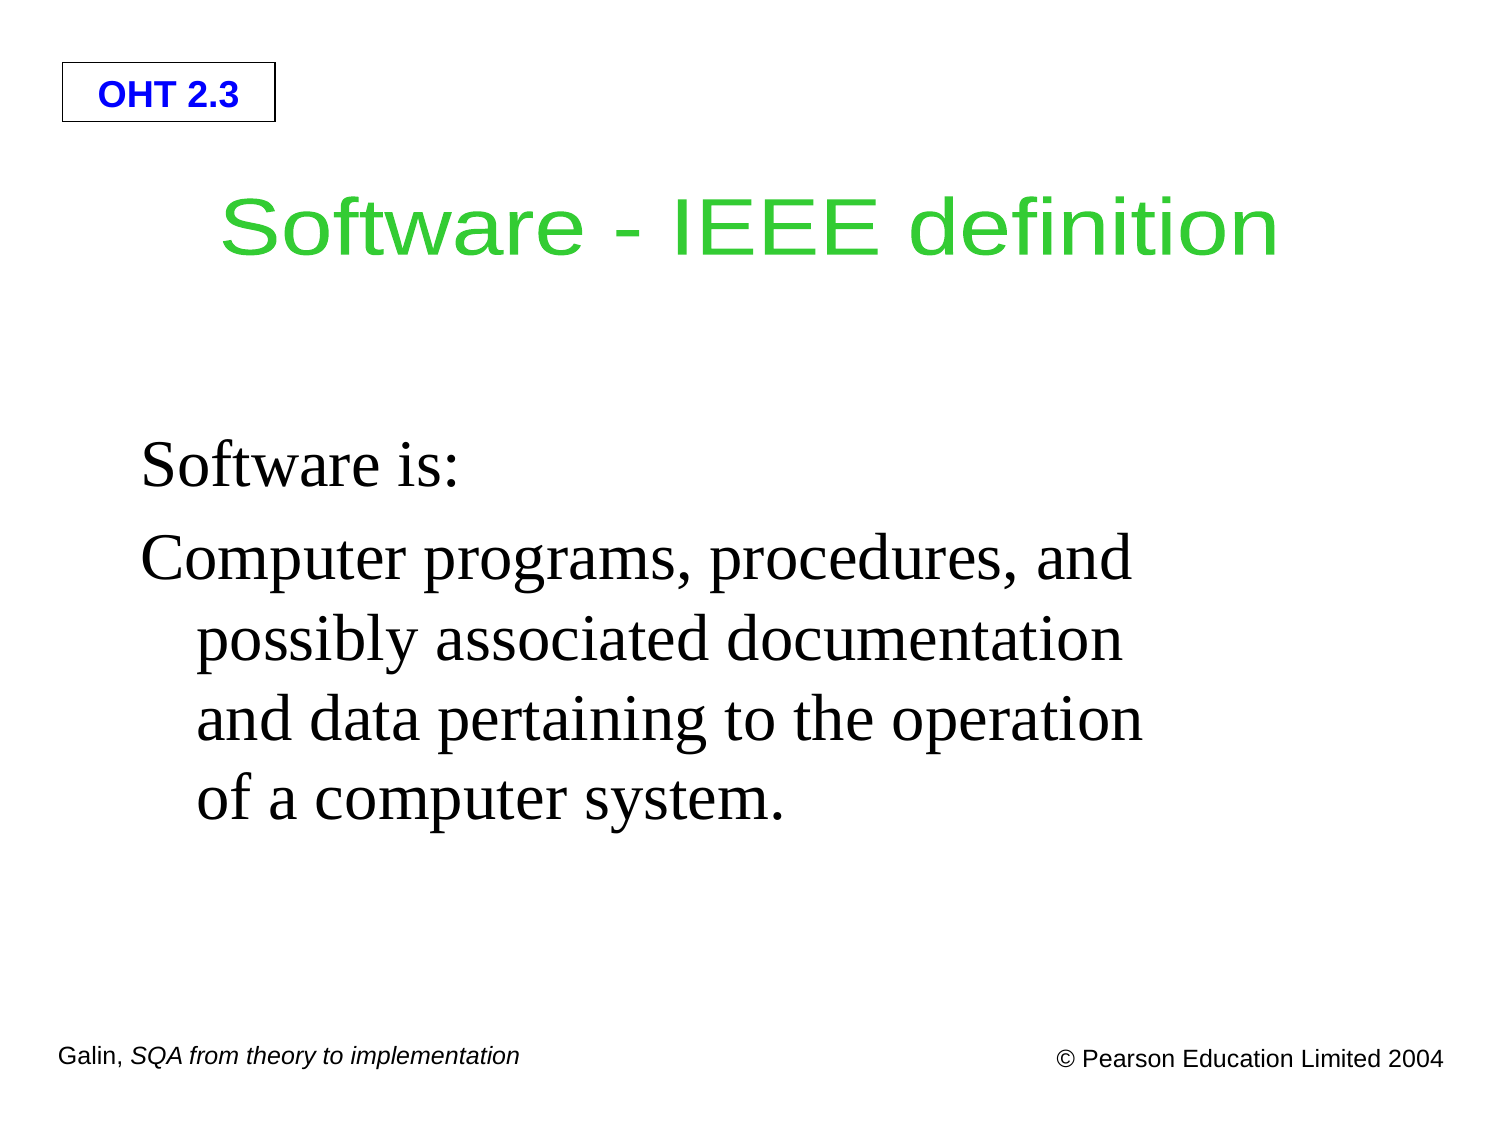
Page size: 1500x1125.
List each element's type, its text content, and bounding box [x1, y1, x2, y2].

list Software is: Computer programs, procedures, and possibly associated documentation and data pertaining to the operation of a computer system. [124, 412, 1188, 901]
